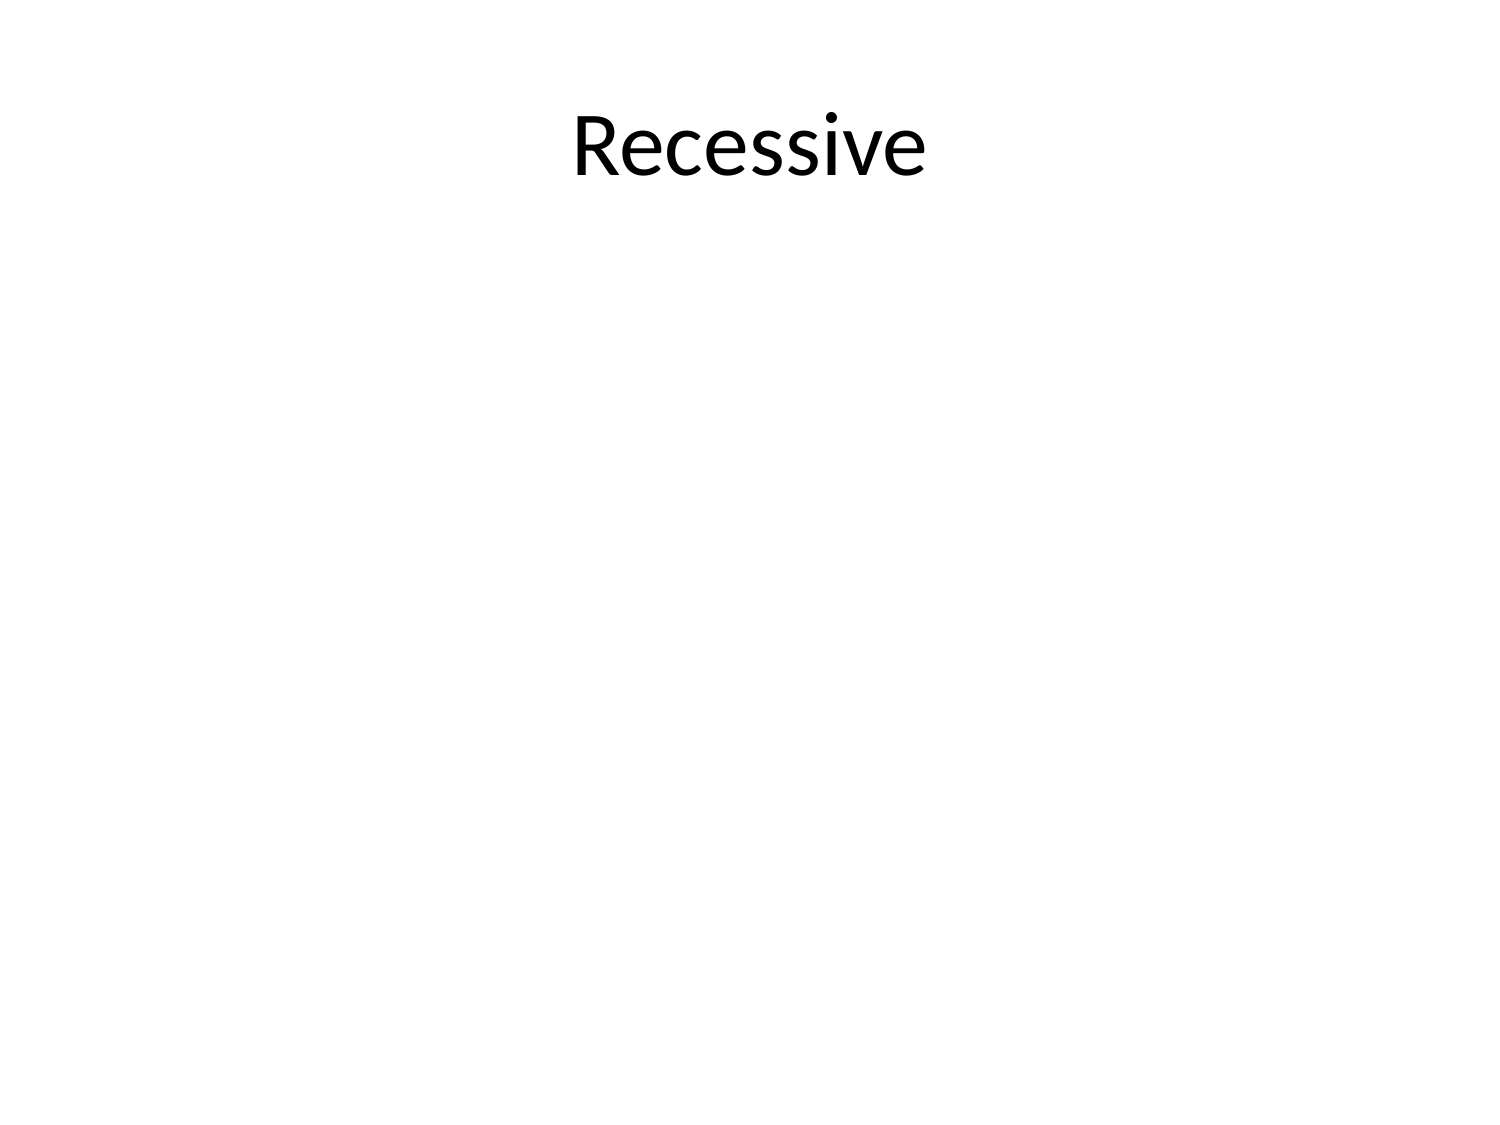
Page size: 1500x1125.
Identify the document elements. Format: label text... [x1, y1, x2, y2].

title Recessive [75, 45, 1425, 233]
